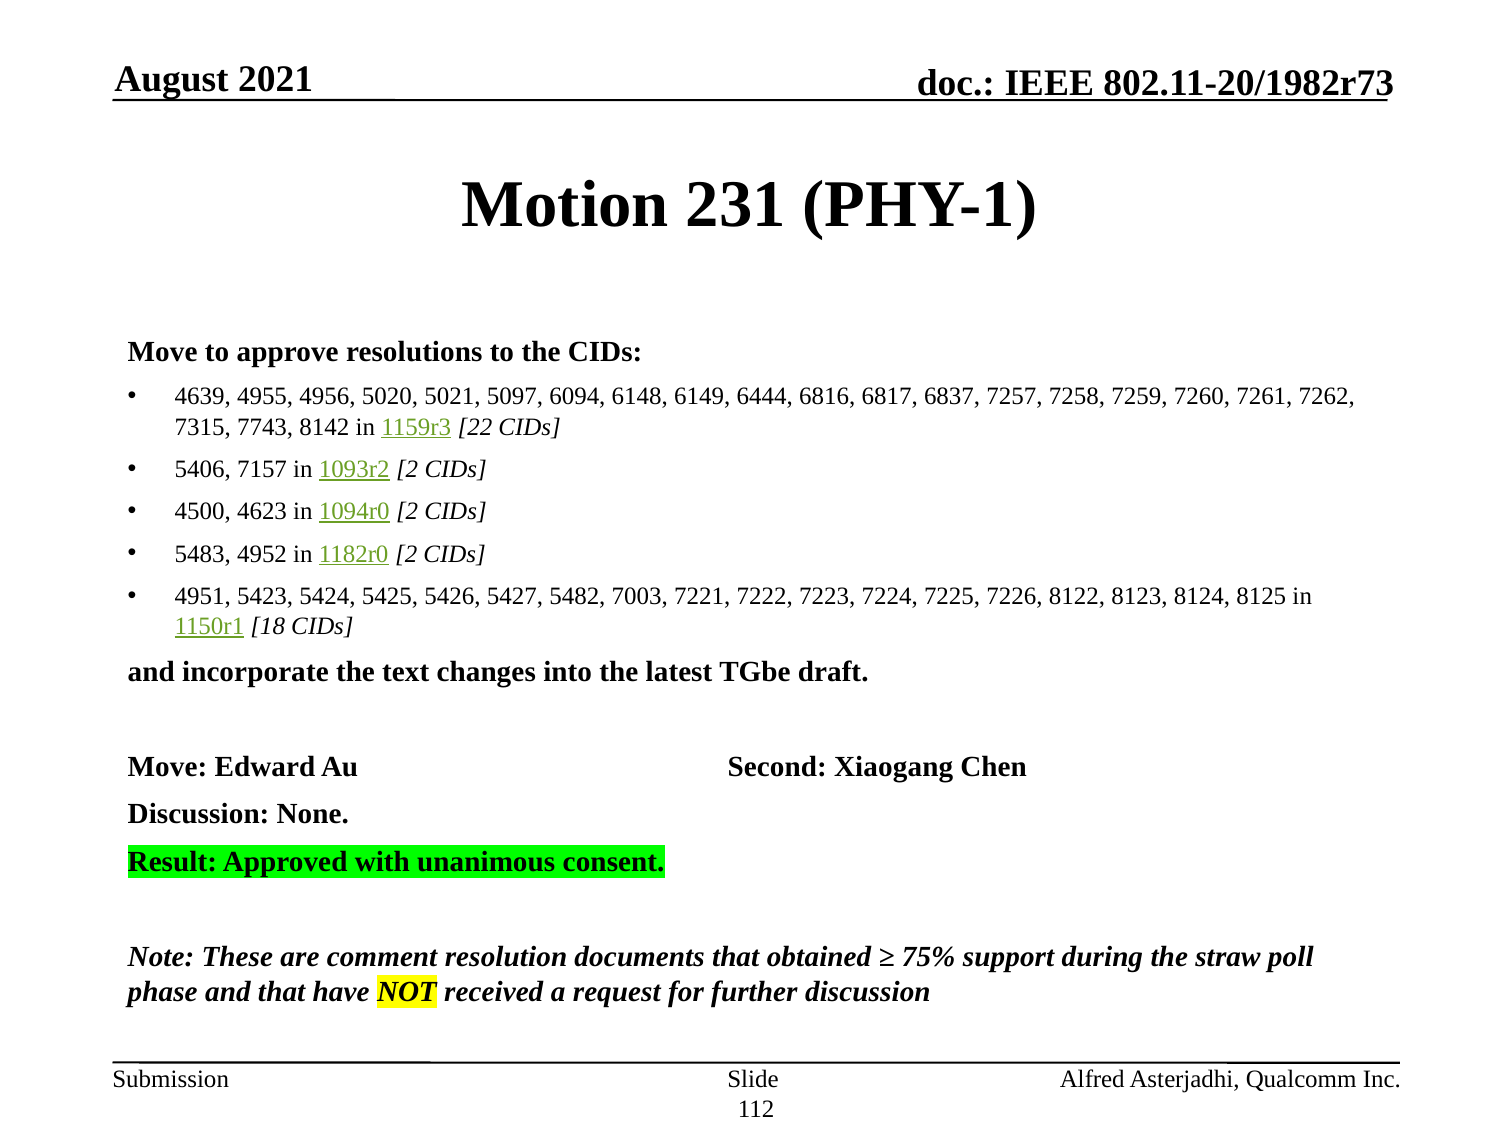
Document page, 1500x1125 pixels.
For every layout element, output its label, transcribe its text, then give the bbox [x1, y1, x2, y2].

title Motion 231 (PHY-1) [112, 112, 1388, 288]
slide_number Slide 112 [712, 1061, 800, 1123]
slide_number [114, 54, 423, 100]
list Move to approve resolutions to the CIDs: 4639, 4955, 4956, 5020, 5021, 5097, 6094, 6148, 6149, 6444, 6816, 6817, 6837, 7257, 7258, 7259, 7260, 7261, 7262, 7315, 7743, 8142 in 1159r3 [22 CIDs] 5406, 7157 in 1093r2 [2 CIDs] 4500, 4623 in 1094r0 [2 CIDs] 5483, 4952 in 1182r0 [2 CIDs] 4951, 5423, 5424, 5425, 5426, 5427, 5482, 7003, 7221, 7222, 7223, 7224, 7225, 7226, 8122, 8123, 8124, 8125 in 1150r1 [18 CIDs] and incorporate the text changes into the latest TGbe draft. Move: Edward Au Second: Xiaogang Chen Discussion: None. Result: Approved with unanimous consent. Note: These are comment resolution documents that obtained ≥ 75% support during the straw poll phase and that have NOT received a request for further discussion [112, 324, 1388, 1063]
footer Alfred Asterjadhi, Qualcomm Inc. [878, 1061, 1402, 1093]
